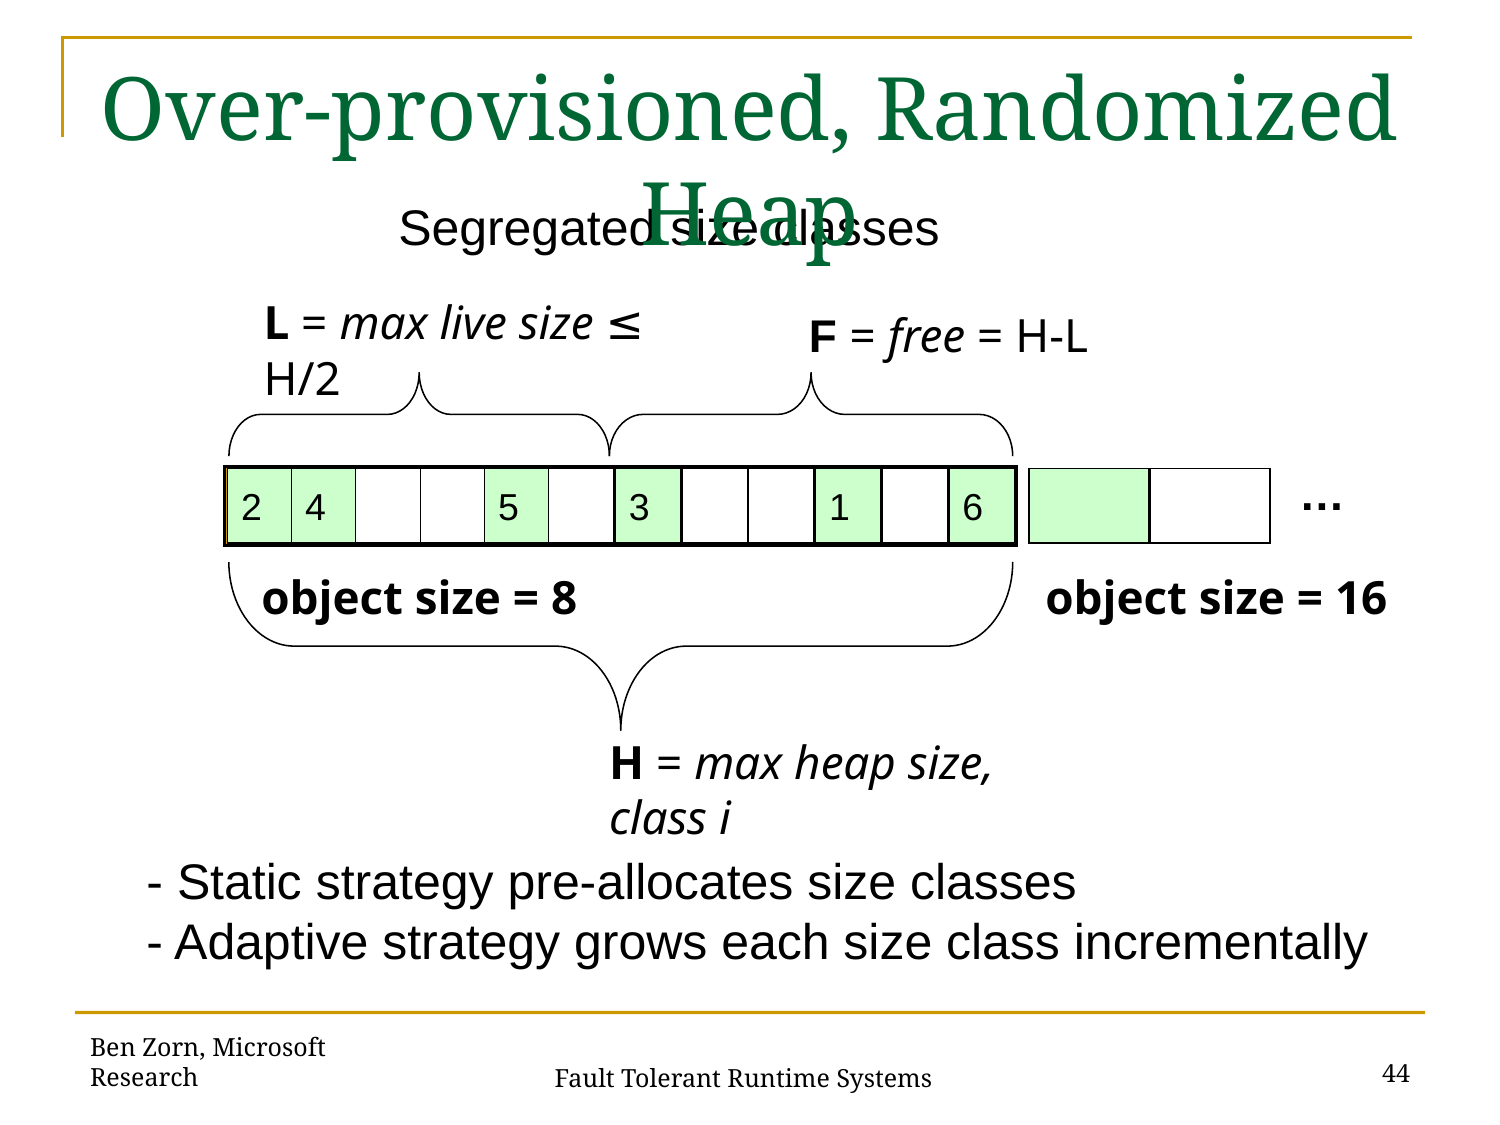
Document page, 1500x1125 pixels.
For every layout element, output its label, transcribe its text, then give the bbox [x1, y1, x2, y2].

text_box H = max heap size, class i [595, 726, 1102, 850]
text_box F = free = H-L [795, 299, 1102, 369]
slide_number 44 [1074, 1023, 1426, 1100]
text_box 2 [227, 468, 291, 544]
text_box 6 [948, 468, 1015, 544]
footer Fault Tolerant Runtime Systems [449, 1024, 1038, 1101]
text_box [682, 468, 748, 544]
text_box object size = 8 [261, 561, 689, 631]
text_box object size = 16 [1045, 561, 1438, 631]
text_box [748, 468, 815, 544]
text_box 5 [484, 468, 548, 544]
title Over-provisioned, Randomized Heap [74, 45, 1426, 188]
text_box [228, 411, 609, 457]
text_box [355, 468, 420, 544]
text_box 4 [291, 468, 355, 544]
slide_number Ben Zorn, Microsoft Research [74, 1023, 426, 1100]
text_box [609, 372, 1013, 457]
list Segregated size classes - Static strategy pre-allocates size classes - Adaptive strategy grows each size class incrementally [74, 188, 1426, 981]
text_box … [1285, 458, 1359, 527]
text_box [882, 468, 948, 544]
text_box [1029, 468, 1149, 544]
text_box 3 [615, 468, 681, 544]
text_box [548, 468, 614, 544]
text_box [224, 466, 1017, 546]
text_box L = max live size ≤ H/2 [249, 287, 741, 411]
text_box [228, 561, 1013, 726]
text_box [1149, 468, 1270, 544]
text_box 1 [815, 468, 881, 544]
text_box [420, 468, 484, 544]
